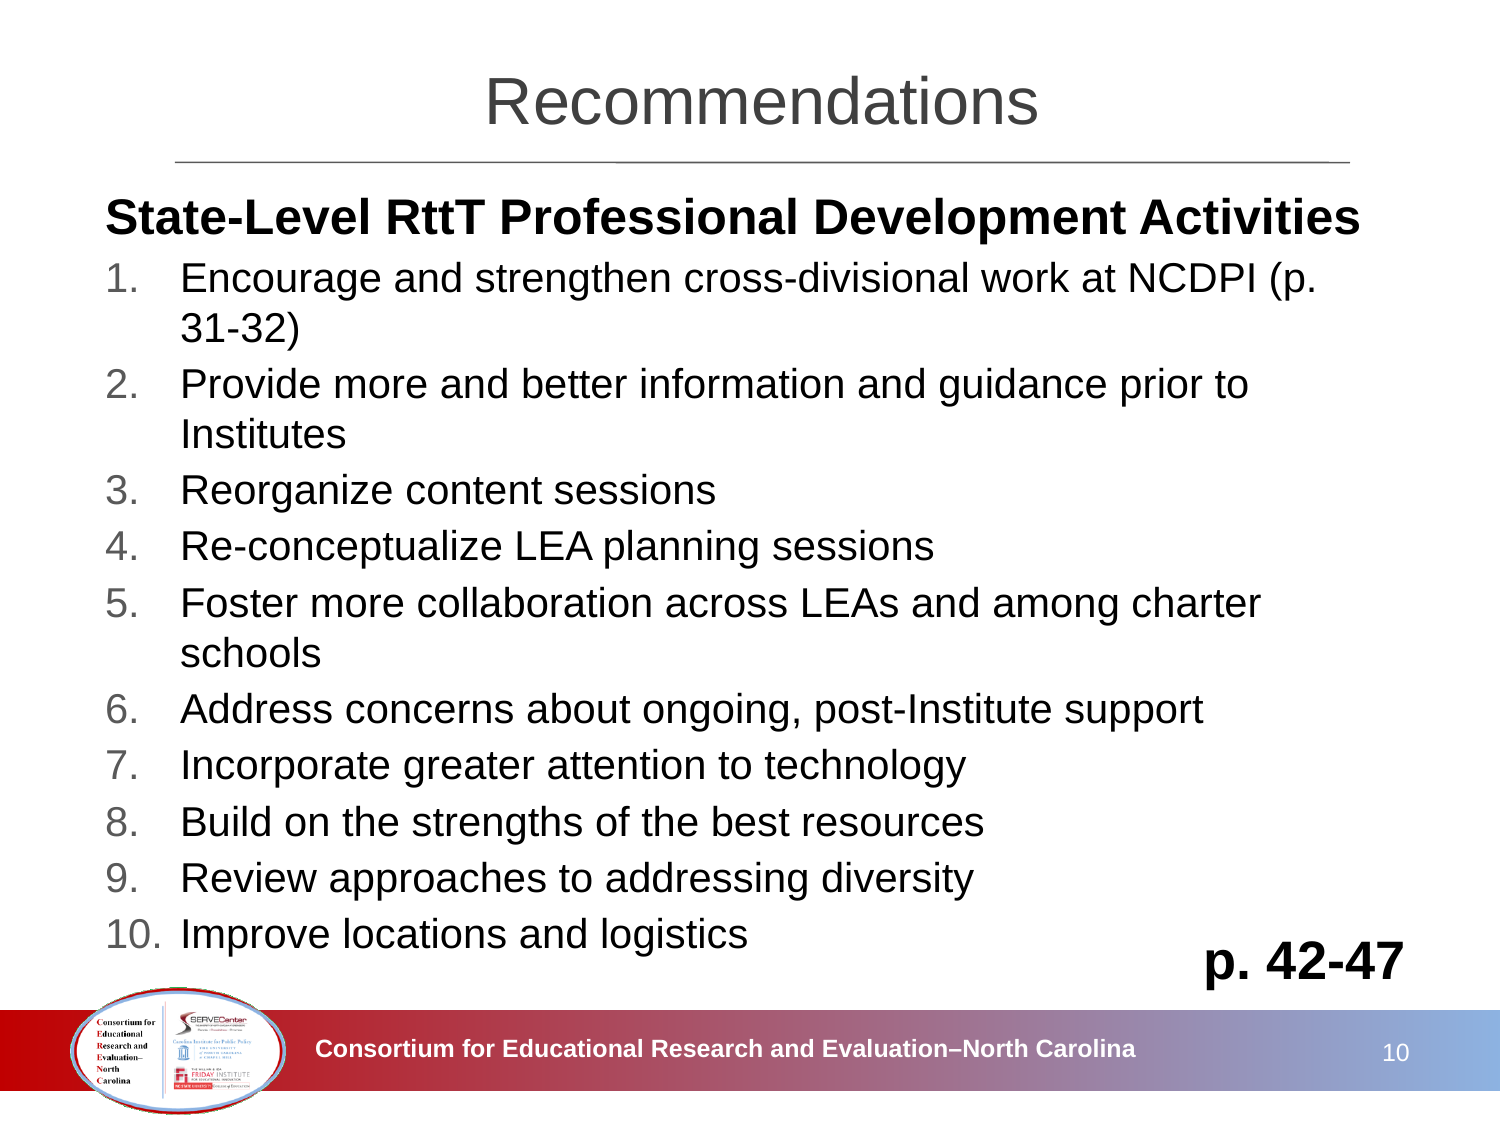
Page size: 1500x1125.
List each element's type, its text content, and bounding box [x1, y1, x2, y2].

slide_number 10 [1268, 1021, 1425, 1082]
text_box p. 42-47 [1189, 917, 1451, 998]
picture [70, 986, 286, 1116]
title Recommendations [174, 44, 1351, 151]
list State-Level RttT Professional Development Activities Encourage and strengthen cross-divisional work at NCDPI (p. 31-32) Provide more and better information and guidance prior to Institutes Reorganize content sessions Re-conceptualize LEA planning sessions Foster more collaboration across LEAs and among charter schools Address concerns about ongoing, post-Institute support Incorporate greater attention to technology Build on the strengths of the best resources Review approaches to addressing diversity Improve locations and logistics [89, 176, 1403, 1013]
